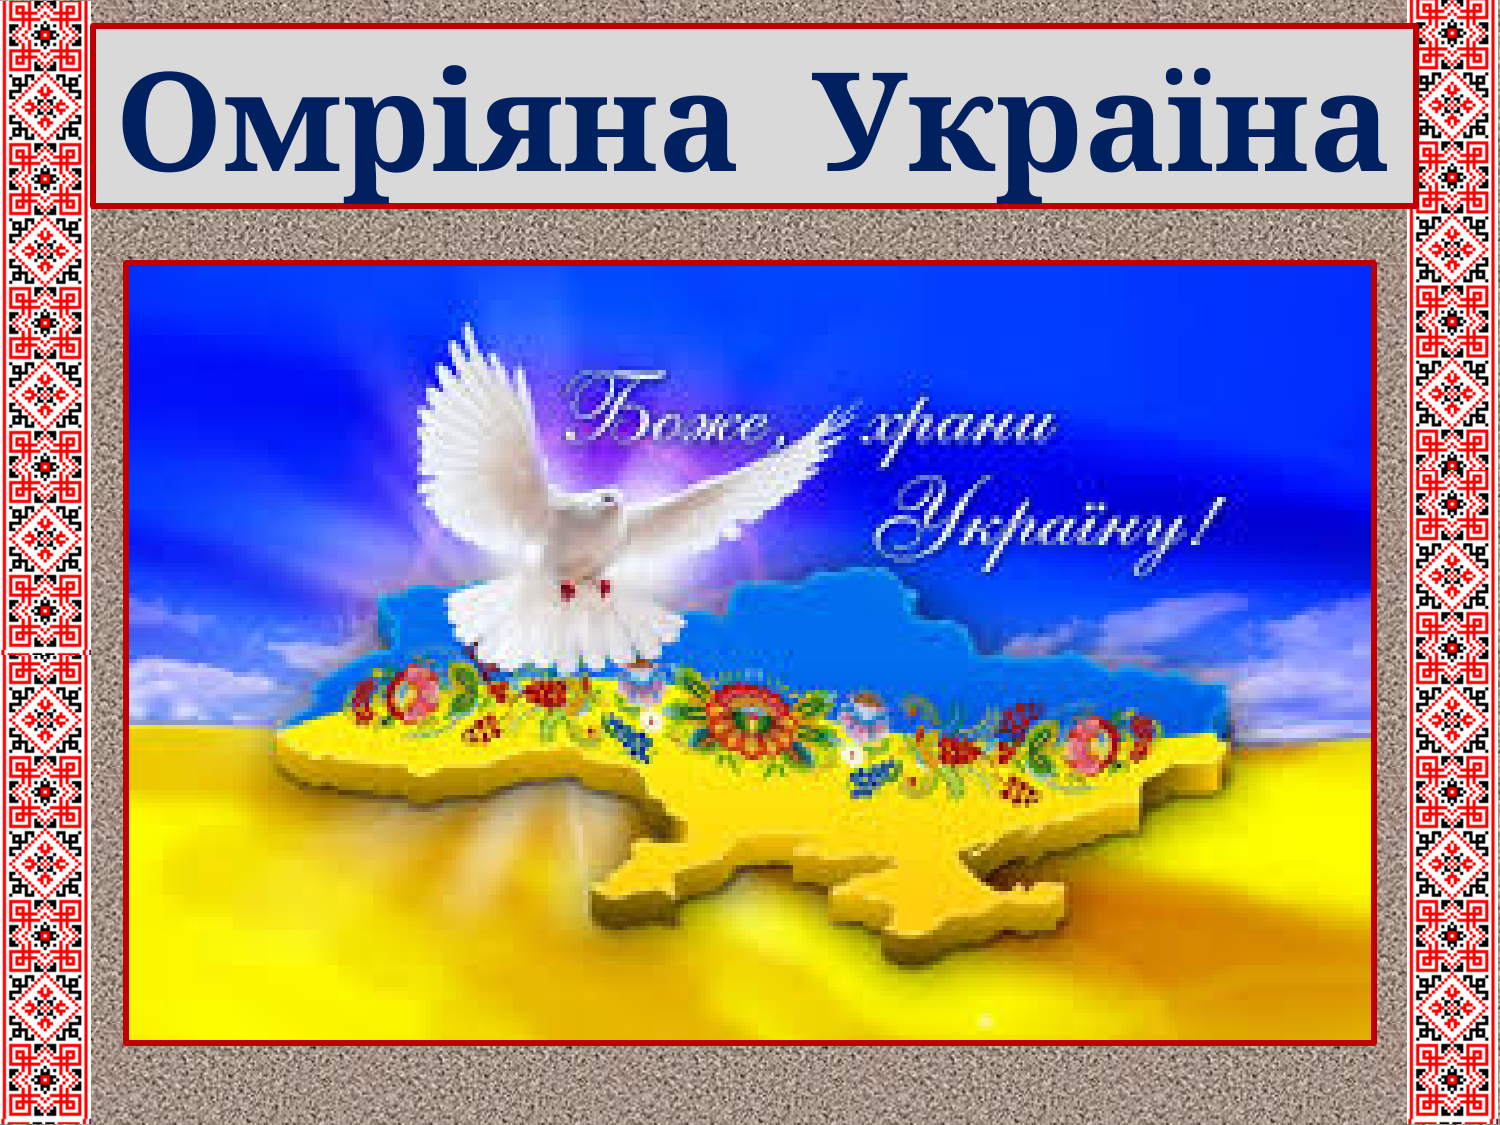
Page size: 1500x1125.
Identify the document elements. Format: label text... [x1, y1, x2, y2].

picture [0, 0, 1500, 1125]
text_box Омріяна Україна [95, 26, 1401, 206]
